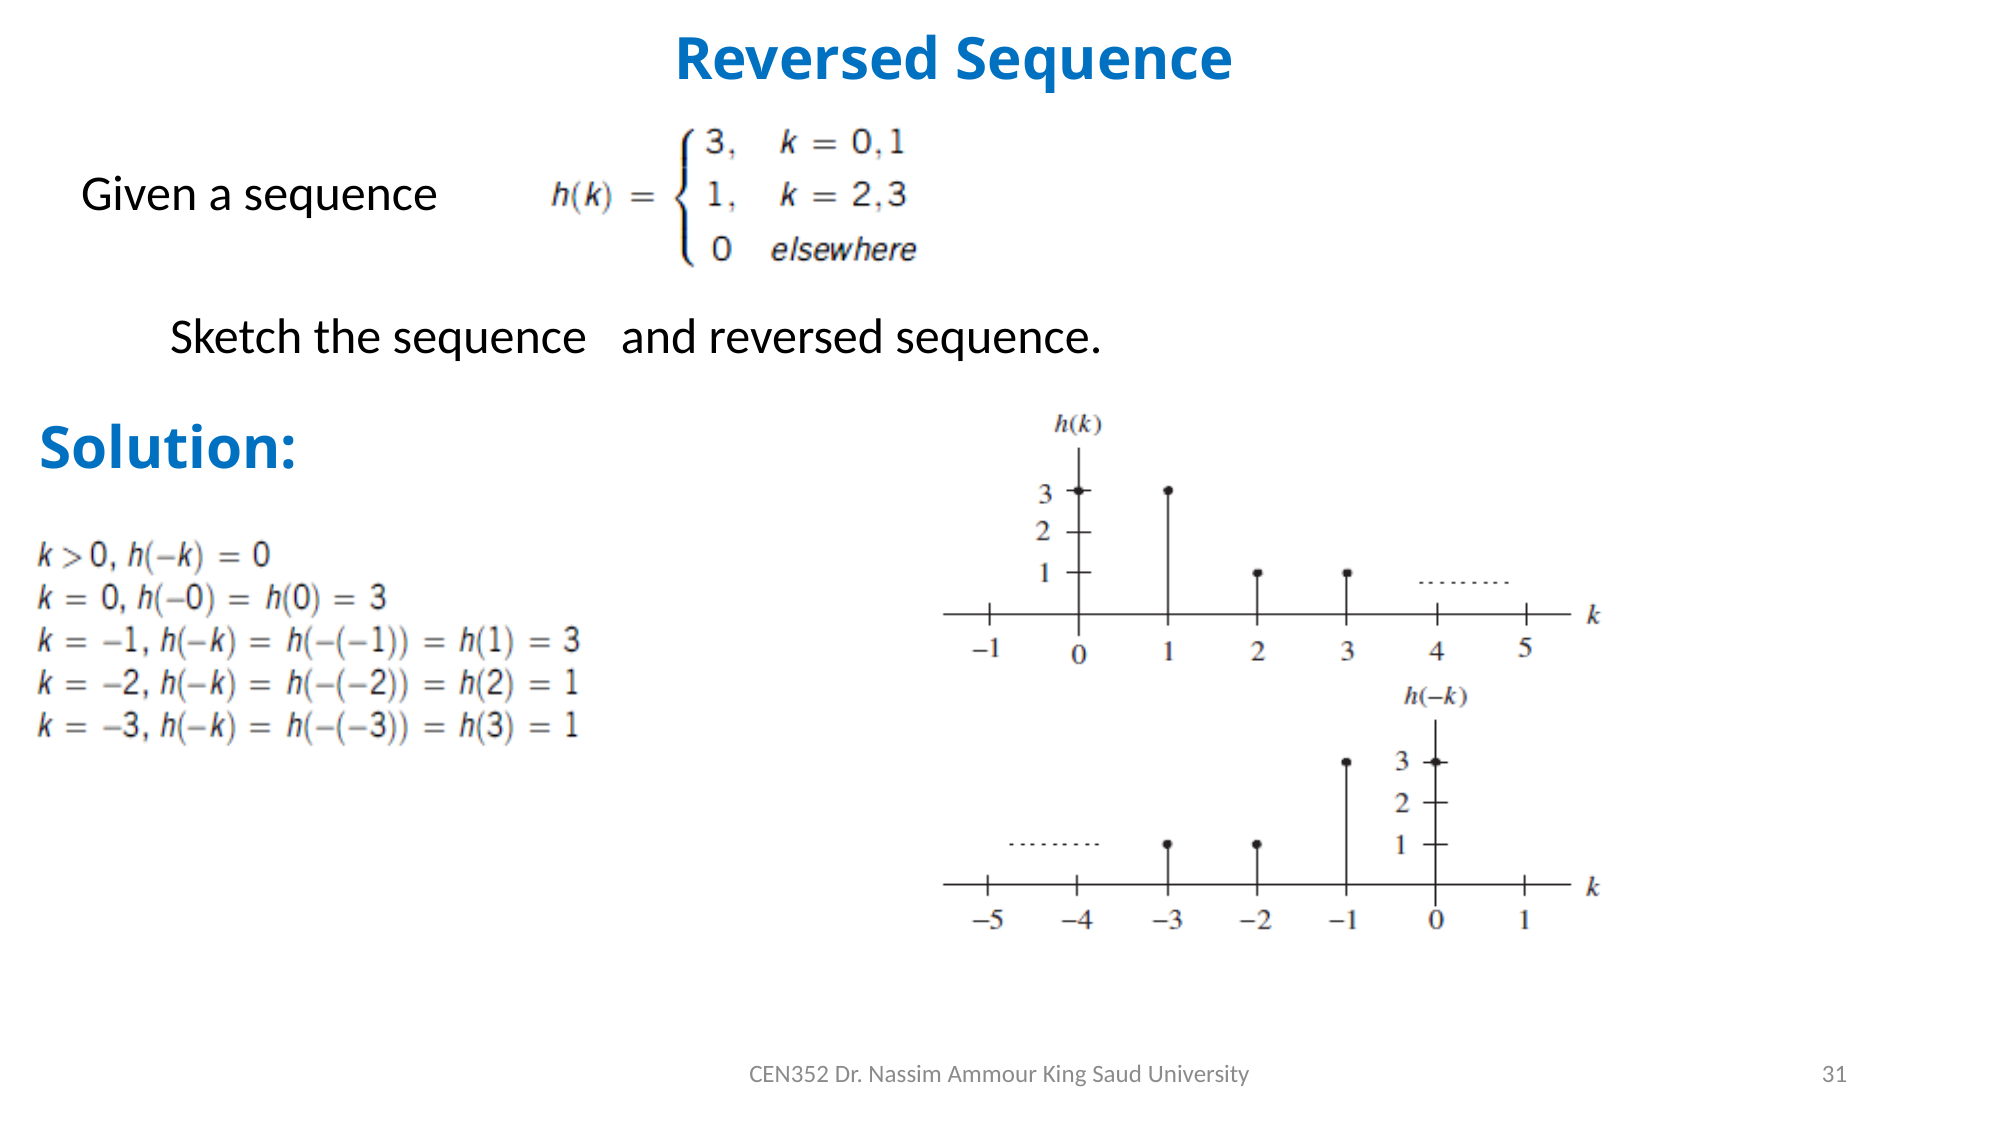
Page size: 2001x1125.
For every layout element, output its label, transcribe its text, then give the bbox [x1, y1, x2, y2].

text_box Reversed Sequence [659, 13, 1265, 99]
picture [23, 522, 594, 753]
slide_number 31 [1412, 1042, 1863, 1103]
text_box Solution: [24, 402, 312, 488]
footer CEN352 Dr. Nassim Ammour King Saud University [662, 1042, 1338, 1103]
text_box Given a sequence [66, 153, 454, 228]
picture [900, 387, 1638, 973]
picture [521, 99, 963, 283]
